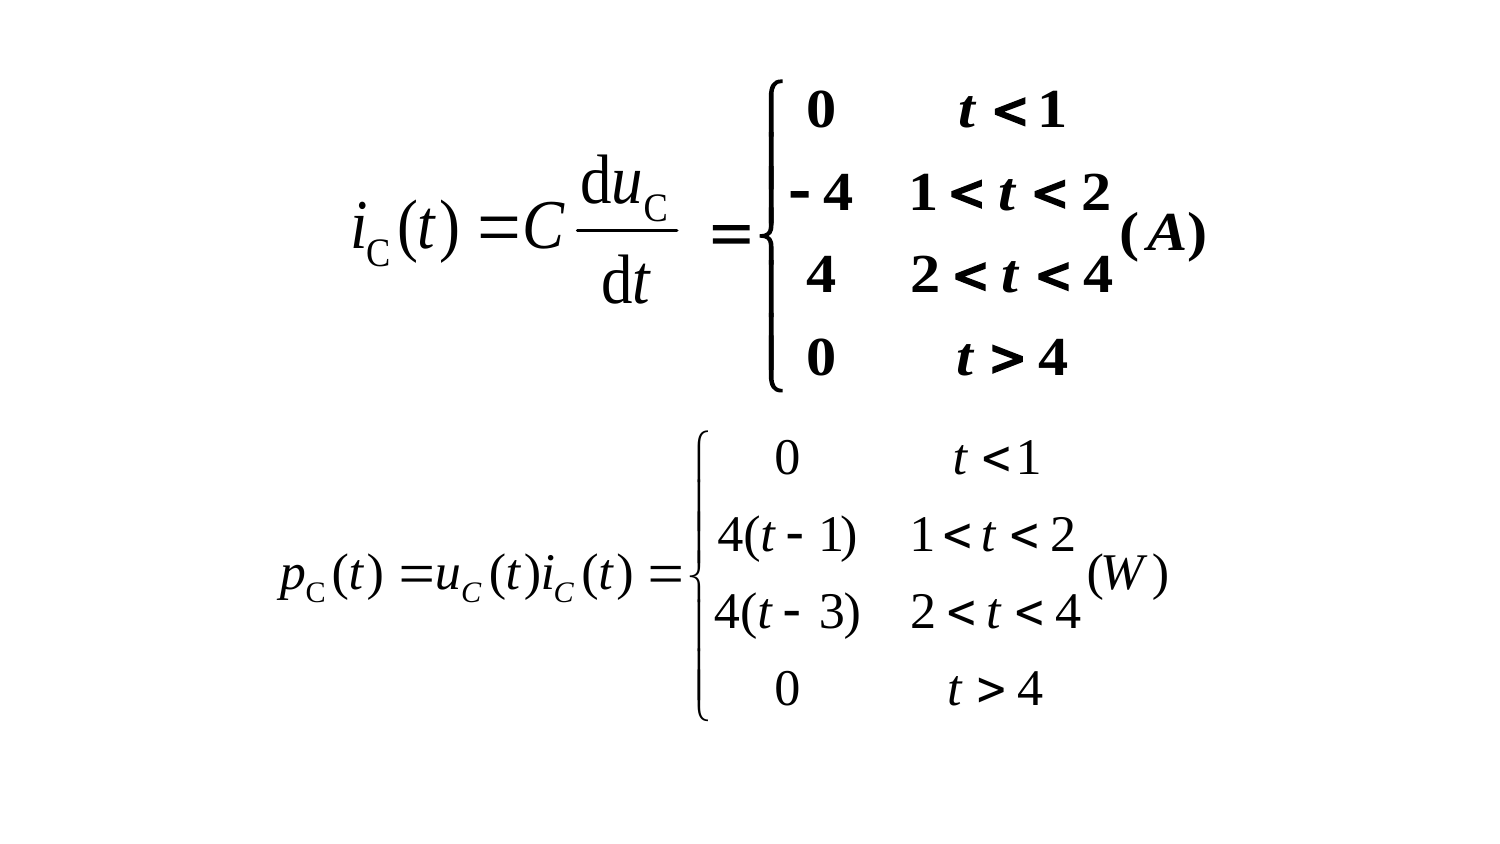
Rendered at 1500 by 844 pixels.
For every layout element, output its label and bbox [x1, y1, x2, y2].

text_box [342, 137, 690, 319]
text_box [697, 67, 1217, 402]
text_box [265, 421, 1179, 731]
